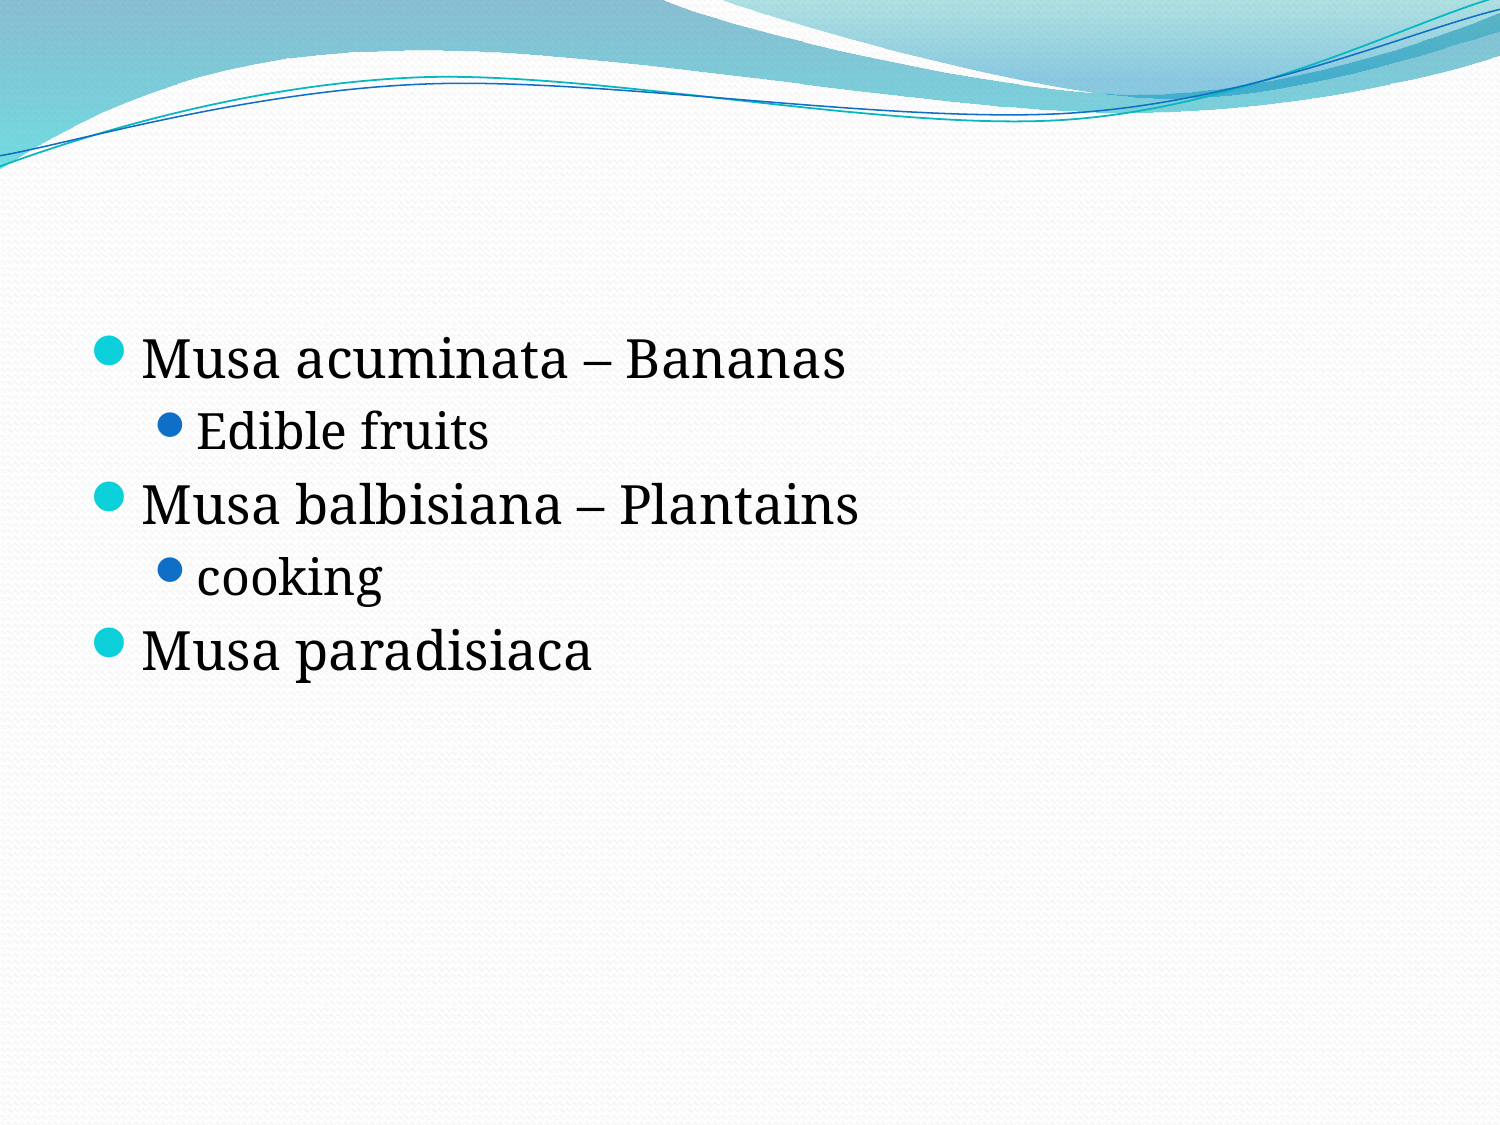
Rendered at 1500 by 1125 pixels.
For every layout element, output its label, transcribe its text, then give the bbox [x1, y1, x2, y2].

list Musa acuminata – Bananas Edible fruits Musa balbisiana – Plantains cooking Musa paradisiaca [75, 317, 1425, 1038]
